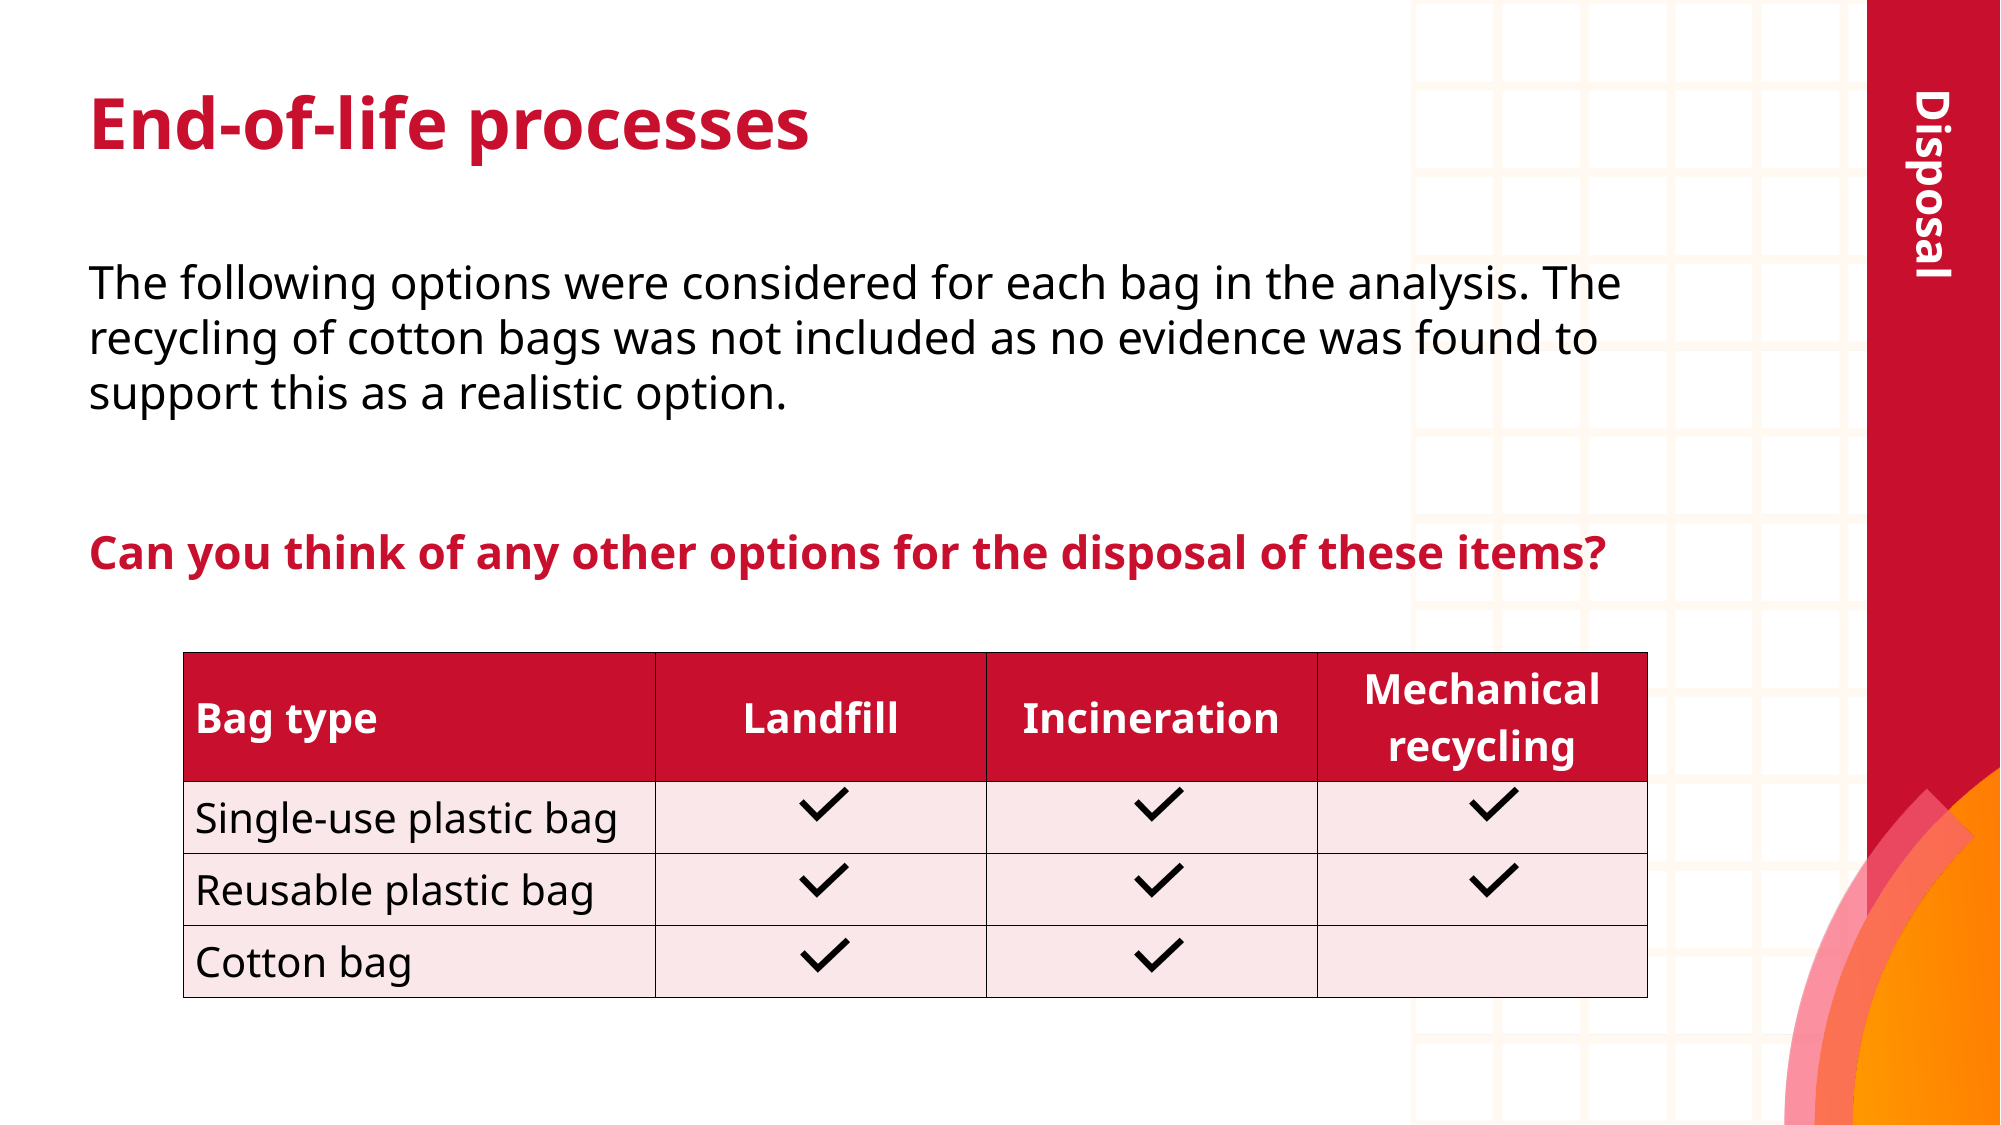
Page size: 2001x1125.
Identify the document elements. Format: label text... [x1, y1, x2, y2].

table_header Landfill [656, 653, 986, 781]
list The following options were considered for each bag in the analysis. The recycling of cotton bags was not included as no evidence was found to support this as a realistic option. Can you think of any other options for the disposal of these items? [88, 206, 1743, 626]
table_cell [656, 854, 798, 925]
table_cell [1520, 854, 1647, 925]
table_cell [656, 782, 798, 853]
table_header Mechanical recycling [1318, 653, 1647, 781]
table_cell Cotton bag [184, 926, 655, 997]
table_header Bag type [184, 653, 655, 781]
table_cell Single-use plastic bag [184, 782, 655, 853]
table_cell [1520, 782, 1647, 853]
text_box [798, 778, 1520, 981]
picture [1411, 0, 2000, 1125]
table_cell [1318, 926, 1647, 997]
table_cell Reusable plastic bag [184, 854, 655, 925]
title End-of-life processes [88, 88, 1743, 161]
table_cell [656, 926, 986, 997]
text_box Disposal [1867, 88, 2000, 765]
table_cell [987, 981, 1317, 997]
table_header Incineration [987, 653, 1317, 778]
